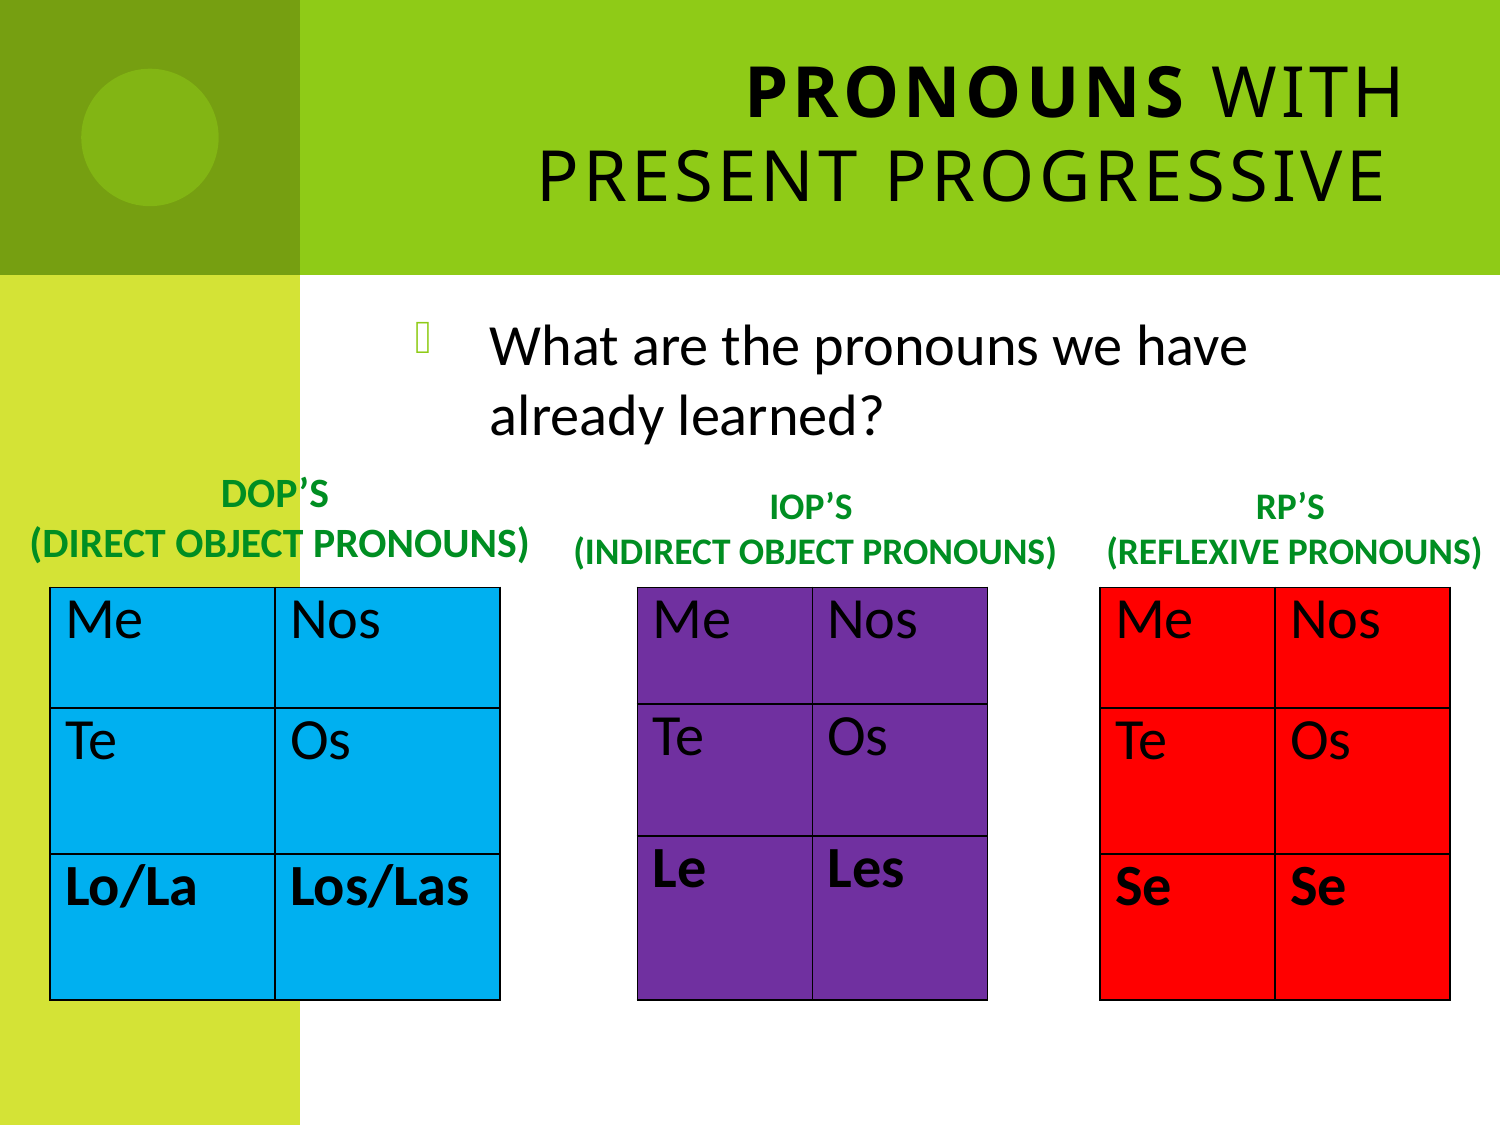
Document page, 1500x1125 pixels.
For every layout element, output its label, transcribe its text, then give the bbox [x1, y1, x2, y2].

text_box RP’s (Reflexive Pronouns) [1091, 474, 1499, 580]
table_cell Les [813, 837, 987, 999]
table_header Nos [813, 588, 987, 703]
table_cell Le [638, 837, 812, 999]
table_cell Te [638, 705, 812, 835]
table_cell Se [1101, 855, 1274, 999]
table_cell Los/Las [276, 855, 499, 999]
text_box DOP’s (direct Object Pronouns) [14, 458, 546, 574]
table_header Me [51, 588, 274, 707]
table_cell Lo/La [51, 855, 274, 999]
table_cell Te [1101, 709, 1274, 853]
table_header Me [638, 588, 812, 703]
text_box IOP’s (Indirect Object Pronouns) [558, 474, 1073, 580]
table_cell Os [813, 705, 987, 835]
table_header Nos [276, 588, 499, 707]
table_header Me [1101, 588, 1274, 707]
table_header Nos [1276, 588, 1449, 707]
list What are the pronouns we have already learned? [399, 299, 1425, 425]
table_cell Se [1276, 855, 1449, 999]
table_cell Os [1276, 709, 1449, 853]
table_cell Te [51, 709, 274, 853]
title PRONOUNS with Present Progressive [399, 37, 1425, 225]
table_cell Os [276, 709, 499, 853]
